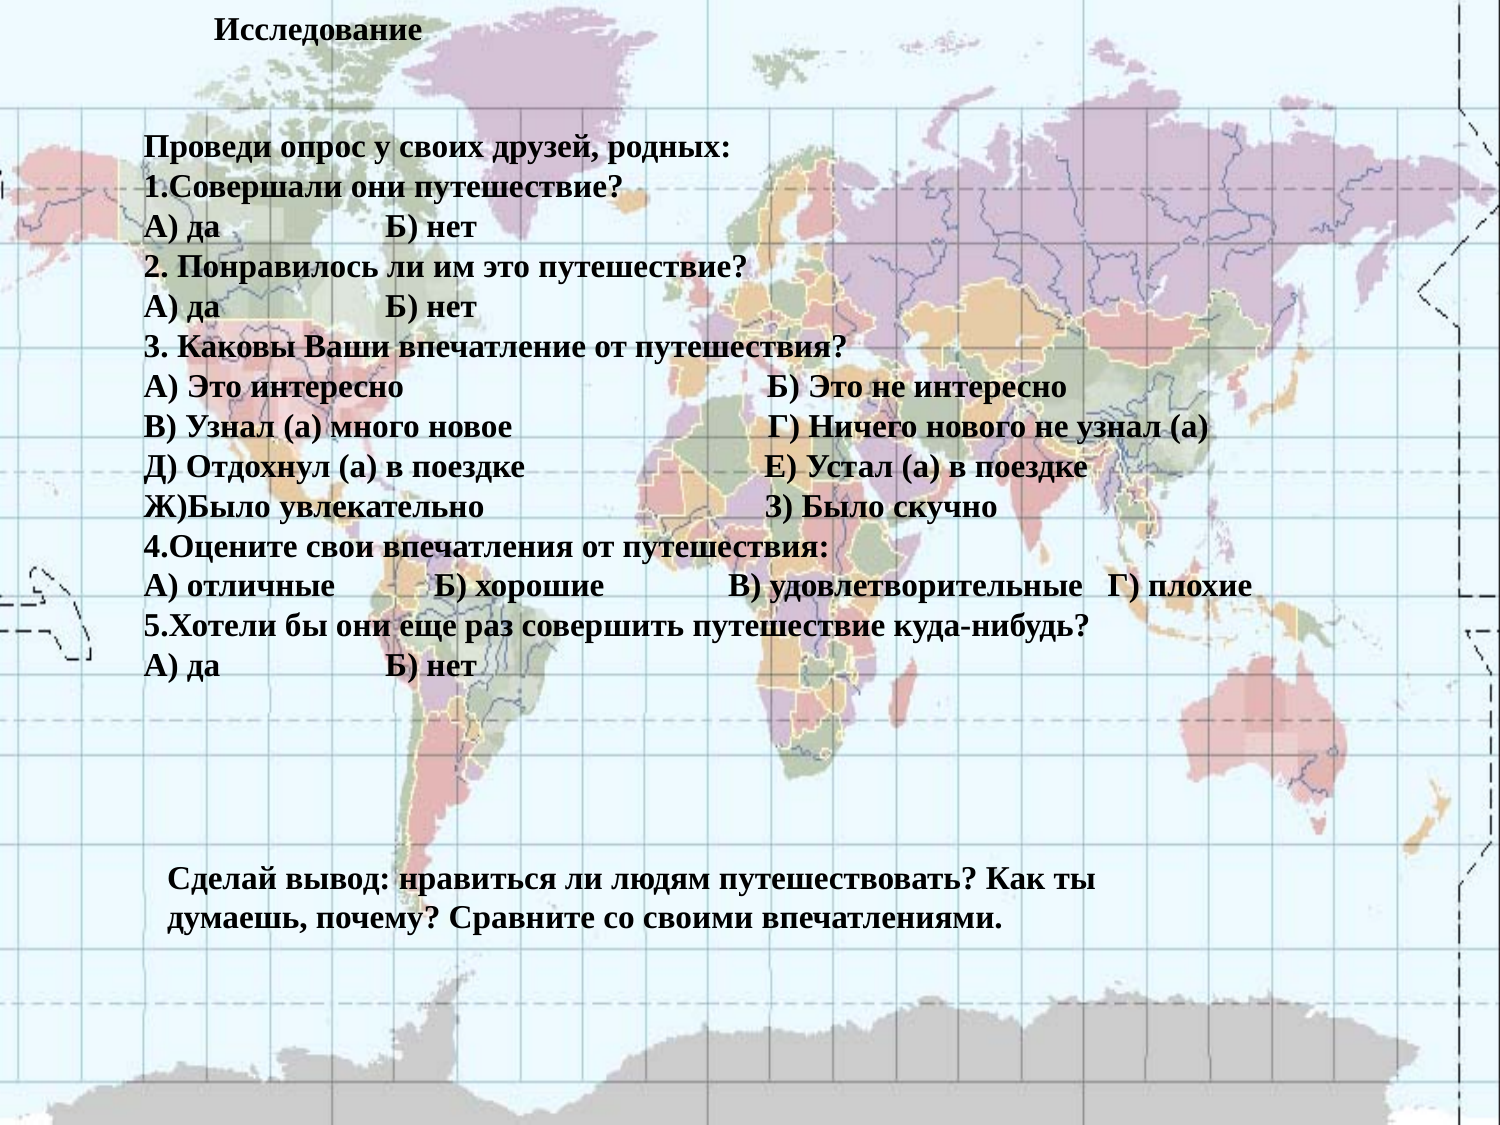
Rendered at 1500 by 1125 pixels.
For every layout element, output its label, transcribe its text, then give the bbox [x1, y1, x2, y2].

text_box Проведи опрос у своих друзей, родных: 1.Совершали они путешествие? А) да Б) нет 2. Понравилось ли им это путешествие? А) да Б) нет 3. Каковы Ваши впечатление от путешествия? А) Это интересно Б) Это не интересно В) Узнал (а) много новое Г) Ничего нового не узнал (а) Д) Отдохнул (а) в поездке Е) Устал (а) в поездке Ж)Было увлекательно З) Было скучно 4.Оцените свои впечатления от путешествия: А) отличные Б) хорошие В) удовлетворительные Г) плохие 5.Хотели бы они еще раз совершить путешествие куда-нибудь? А) да Б) нет [128, 117, 1289, 891]
text_box Сделай вывод: нравиться ли людям путешествовать? Как ты думаешь, почему? Сравните со своими впечатлениями. [152, 808, 1184, 1023]
picture [0, 0, 1500, 1125]
text_box Исследование [199, 0, 1219, 55]
